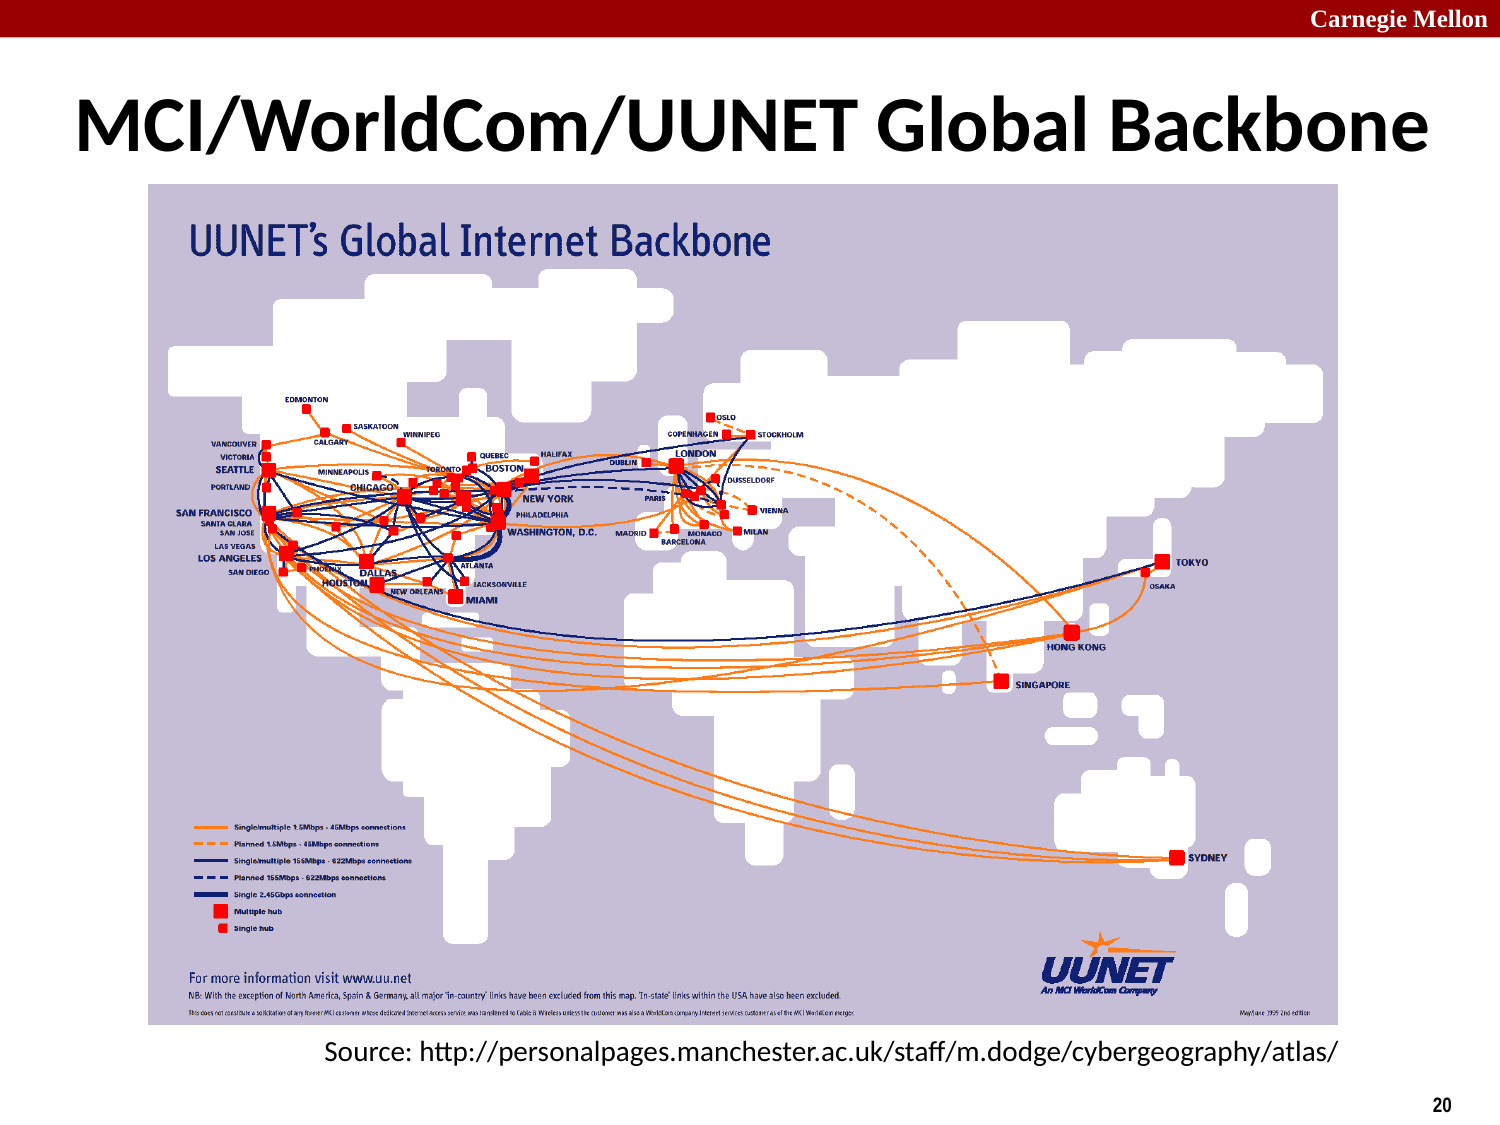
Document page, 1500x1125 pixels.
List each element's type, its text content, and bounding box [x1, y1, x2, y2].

picture [148, 184, 1338, 1025]
text_box Source: http://personalpages.manchester.ac.uk/staff/m.dodge/cybergeography/atlas/ [309, 1024, 1355, 1075]
text_box MCI/WorldCom/UUNET Global Backbone [59, 0, 1485, 175]
